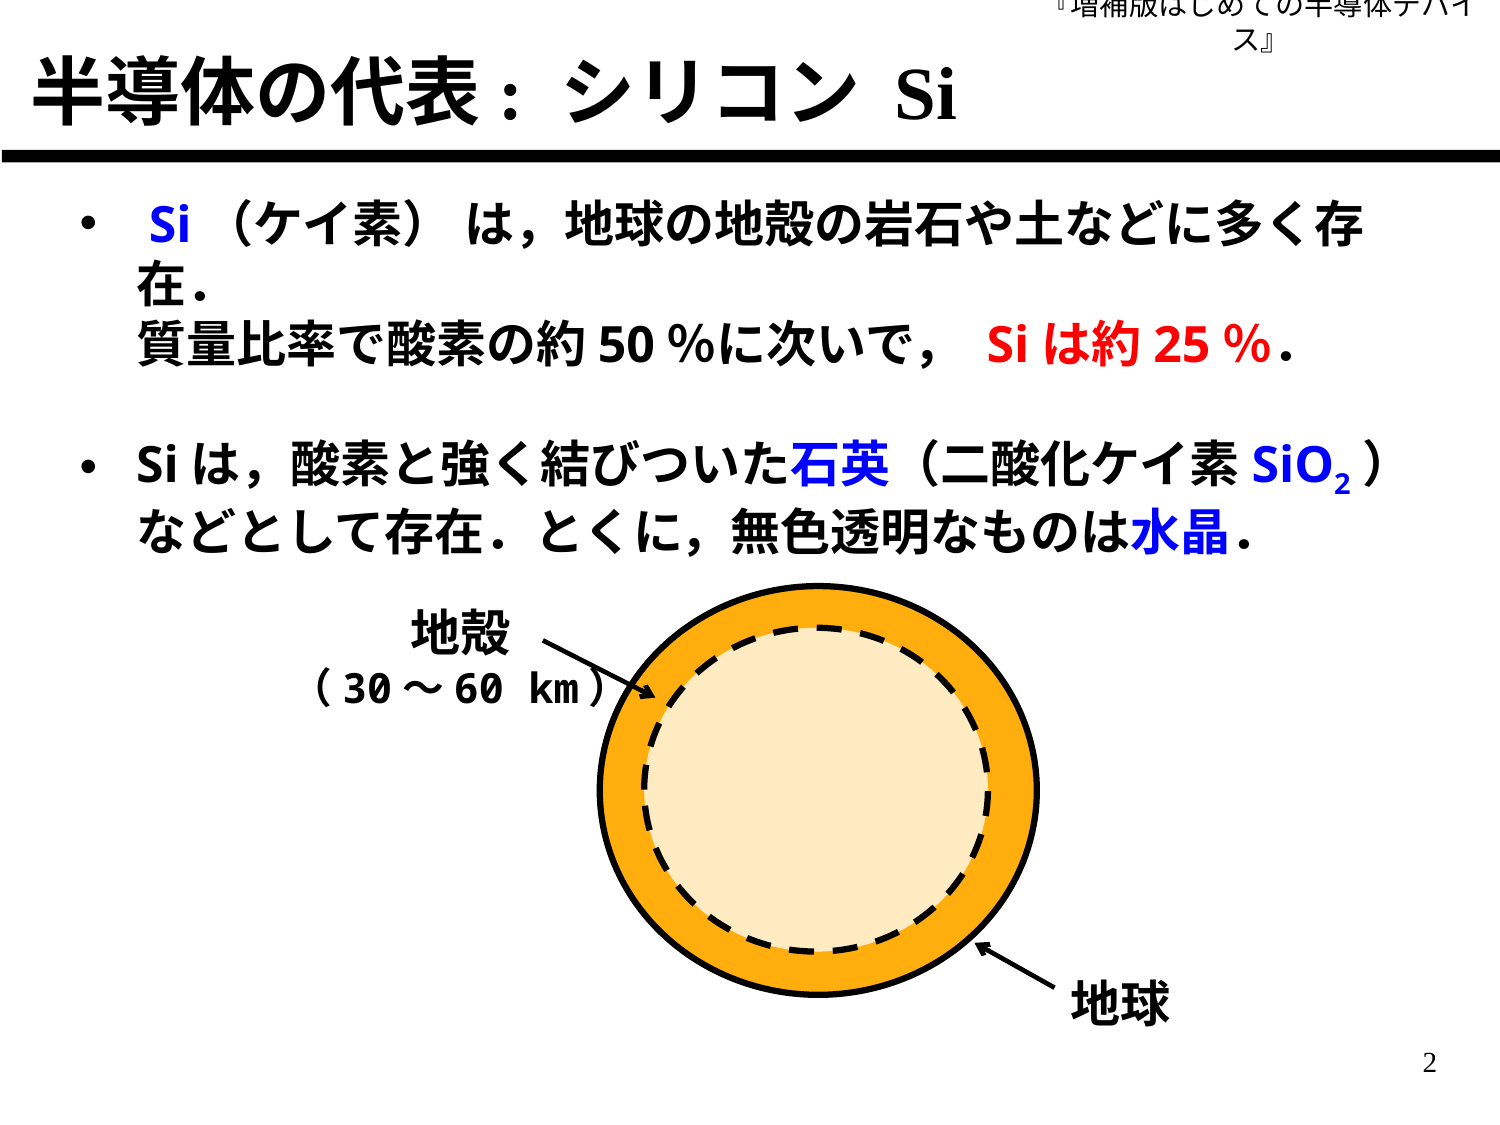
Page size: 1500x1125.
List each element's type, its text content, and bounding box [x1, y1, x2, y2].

title 半導体の代表: シリコン Si [15, 8, 1269, 171]
text_box Si（ケイ素） は，地球の地殻の岩石や土などに多く存在． 質量比率で酸素の約50％に次いで， Siは約25％． Siは，酸素と強く結びついた石英（二酸化ケイ素SiO2）などとして存在．とくに，無色透明なものは水晶． [64, 184, 1441, 568]
slide_number 2 [1139, 1022, 1453, 1099]
footer 『増補版はじめての半導体デバイス』 [1022, 0, 1498, 59]
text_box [306, 585, 1187, 1042]
